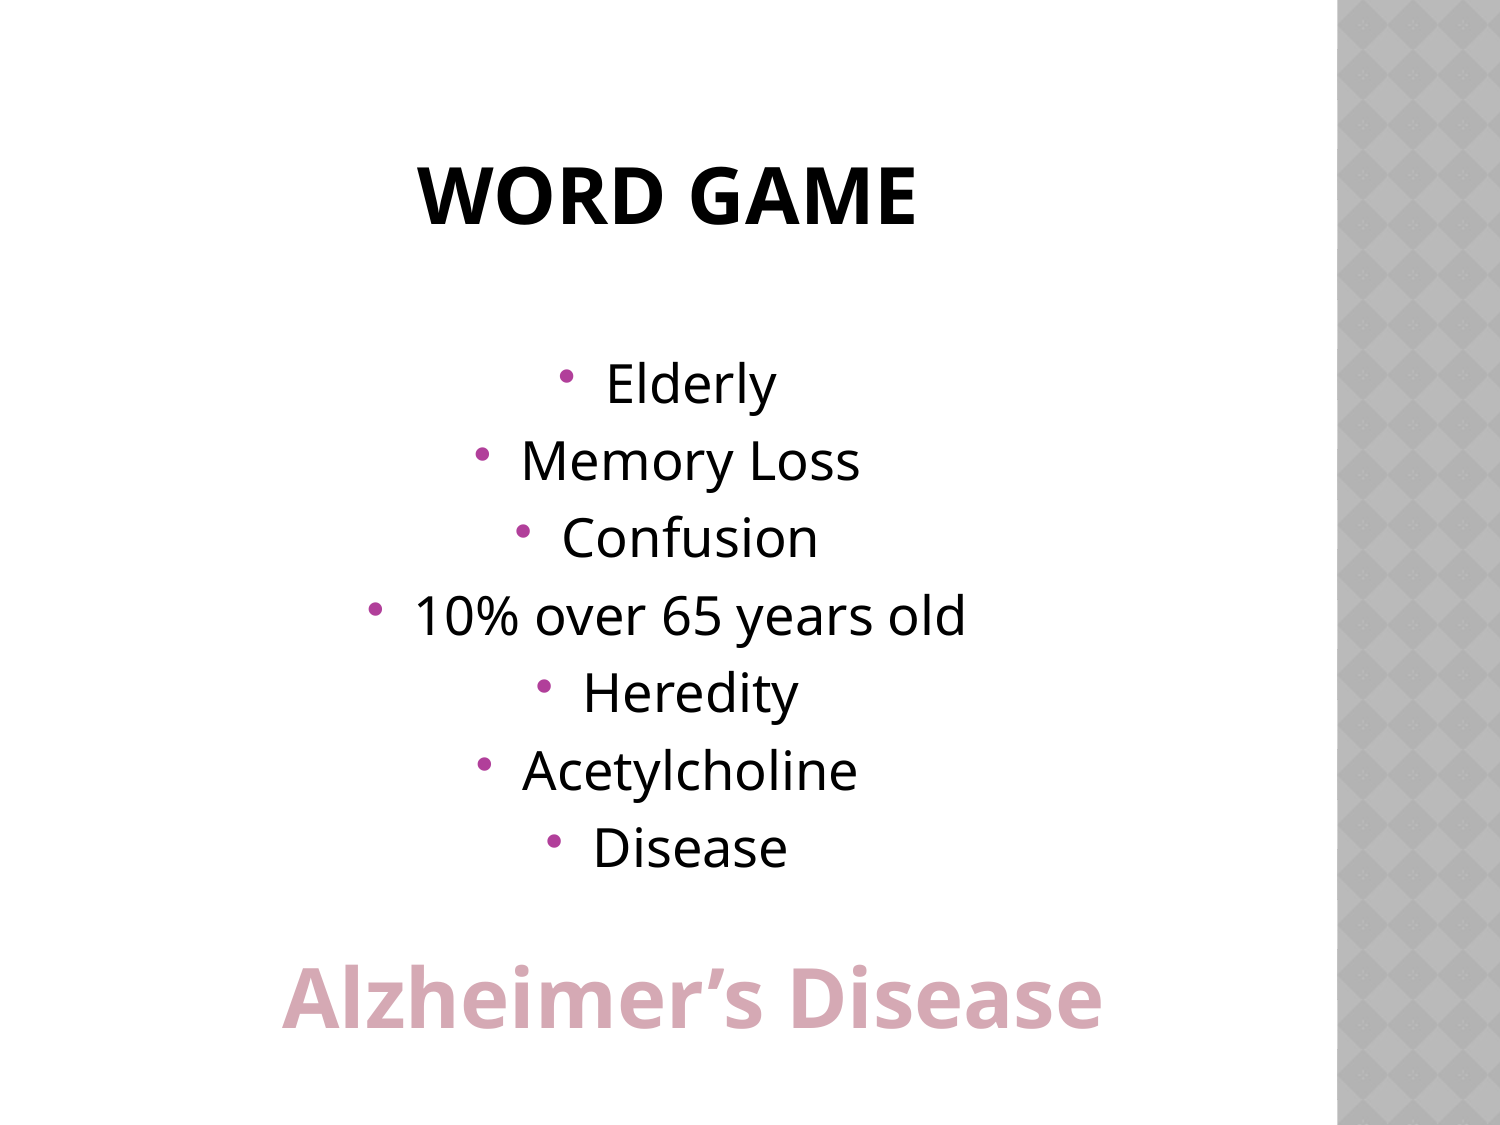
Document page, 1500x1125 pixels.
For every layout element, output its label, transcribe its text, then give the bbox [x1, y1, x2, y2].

list Elderly Memory Loss Confusion 10% over 65 years old Heredity Acetylcholine Disease [75, 264, 1263, 1059]
text_box Alzheimer’s Disease [267, 937, 1121, 1053]
title Word Game [75, 52, 1263, 240]
